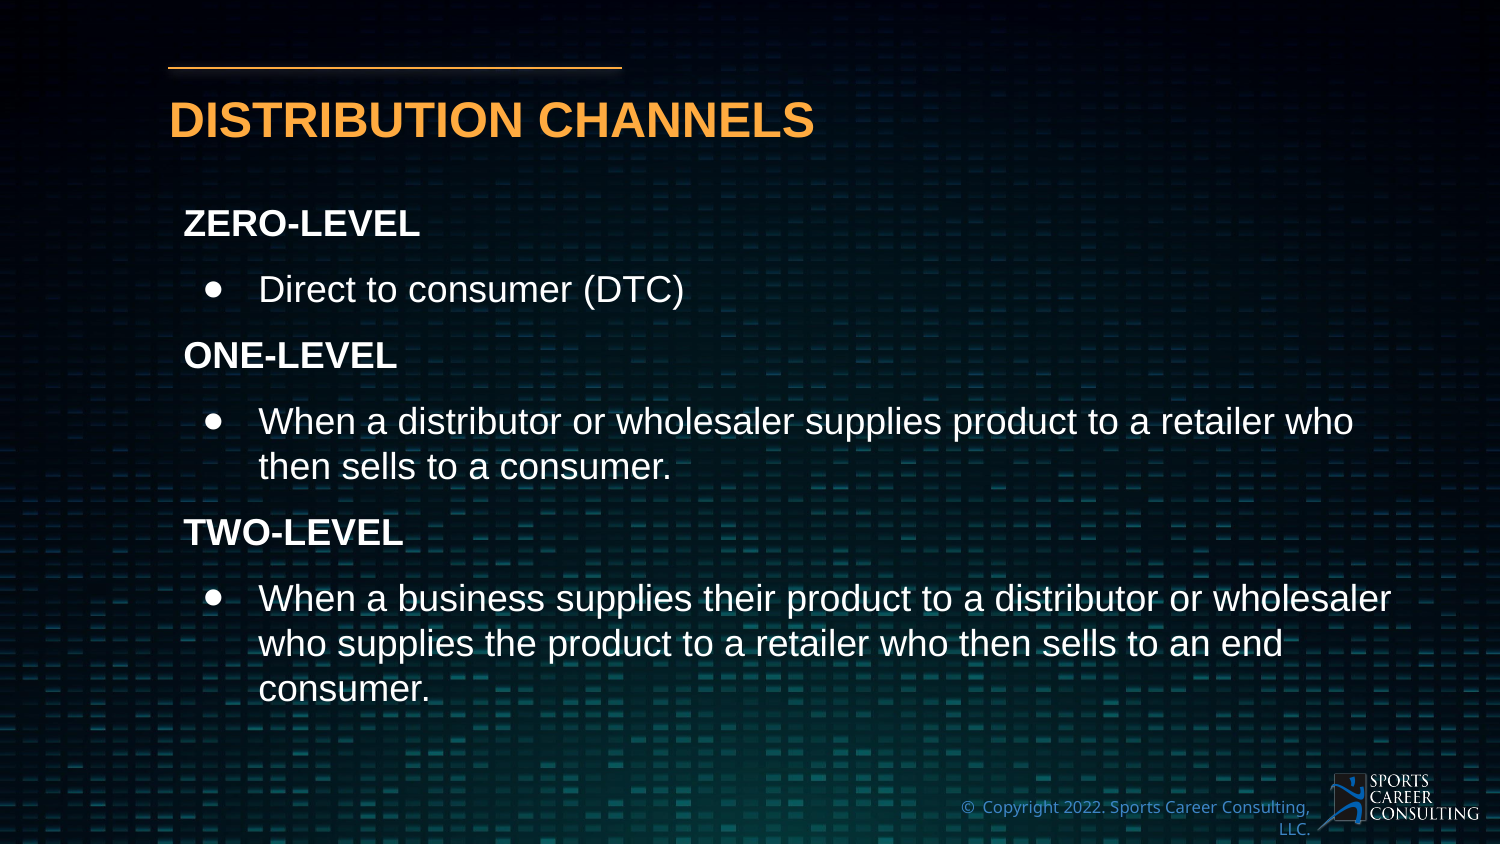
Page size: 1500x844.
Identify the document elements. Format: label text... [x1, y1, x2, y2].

title DISTRIBUTION CHANNELS [153, 72, 1317, 153]
list ZERO-LEVEL Direct to consumer (DTC) ONE-LEVEL When a distributor or wholesaler supplies product to a retailer who then sells to a consumer. TWO-LEVEL When a business supplies their product to a distributor or wholesaler who supplies the product to a retailer who then sells to an end consumer. [168, 184, 1415, 695]
text_box © Copyright 2022. Sports Career Consulting, LLC. [914, 769, 1326, 844]
picture [0, 0, 1500, 844]
